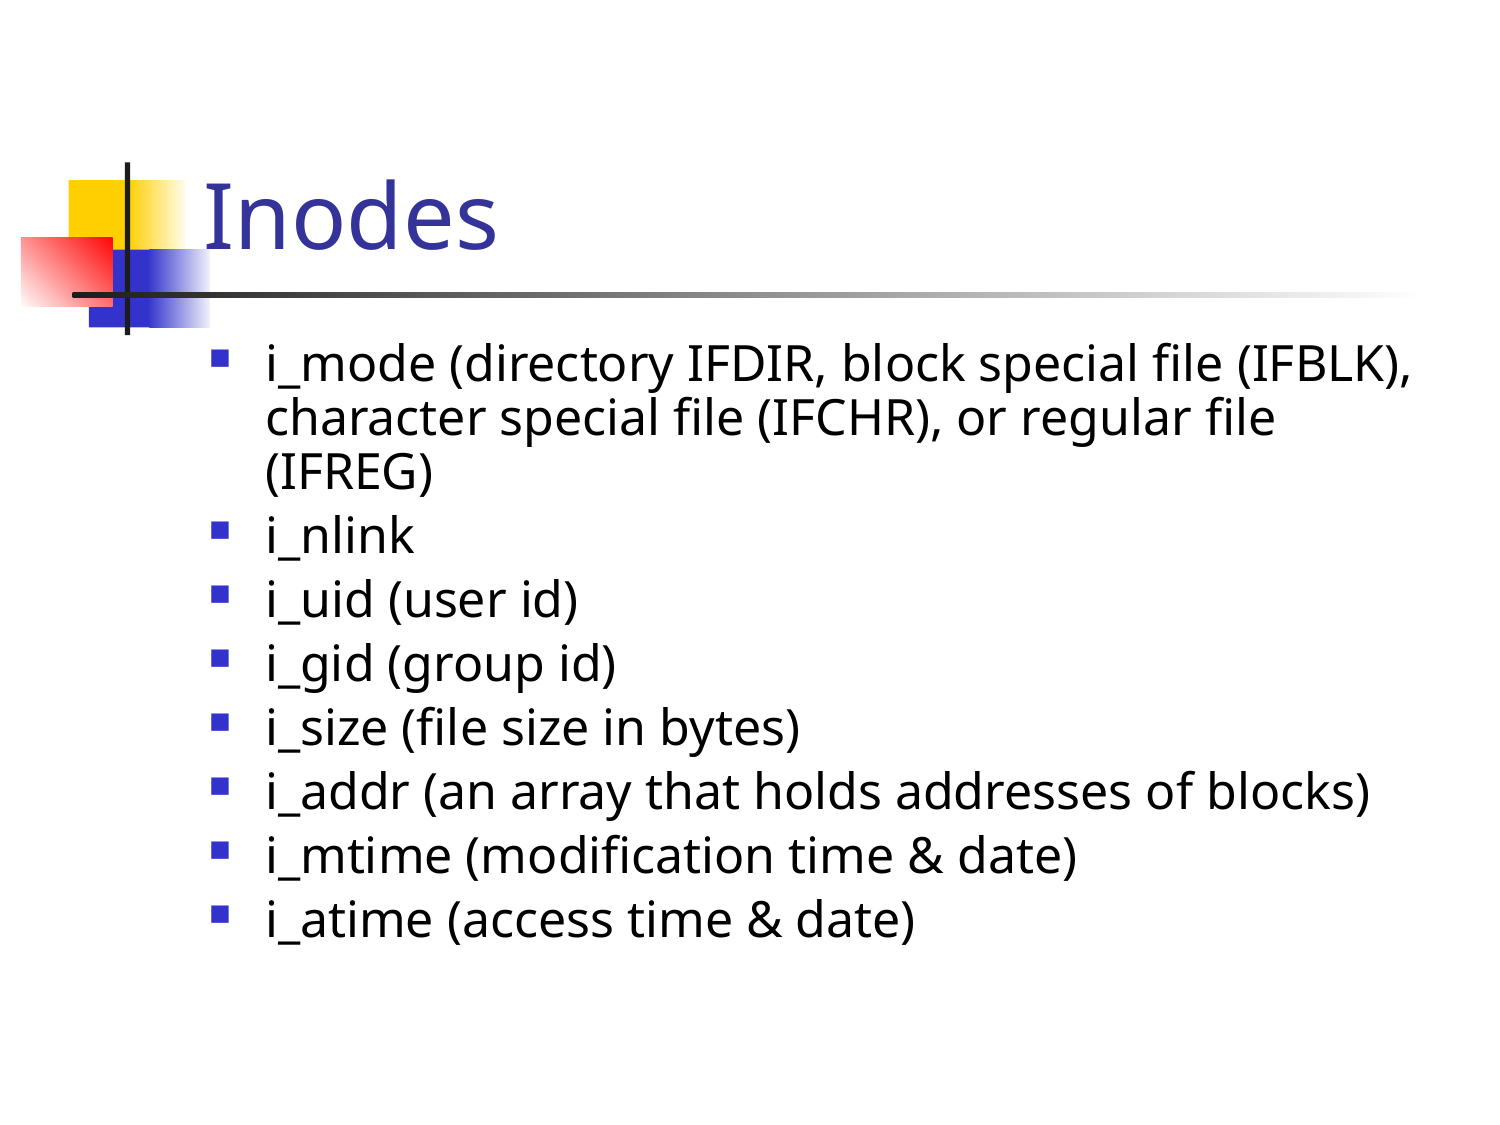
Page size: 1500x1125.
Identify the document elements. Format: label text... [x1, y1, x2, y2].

title Inodes [188, 34, 1468, 276]
list i_mode (directory IFDIR, block special file (IFBLK), character special file (IFCHR), or regular file (IFREG) i_nlink i_uid (user id) i_gid (group id) i_size (file size in bytes) i_addr (an array that holds addresses of blocks) i_mtime (modification time & date) i_atime (access time & date) [193, 330, 1470, 1007]
